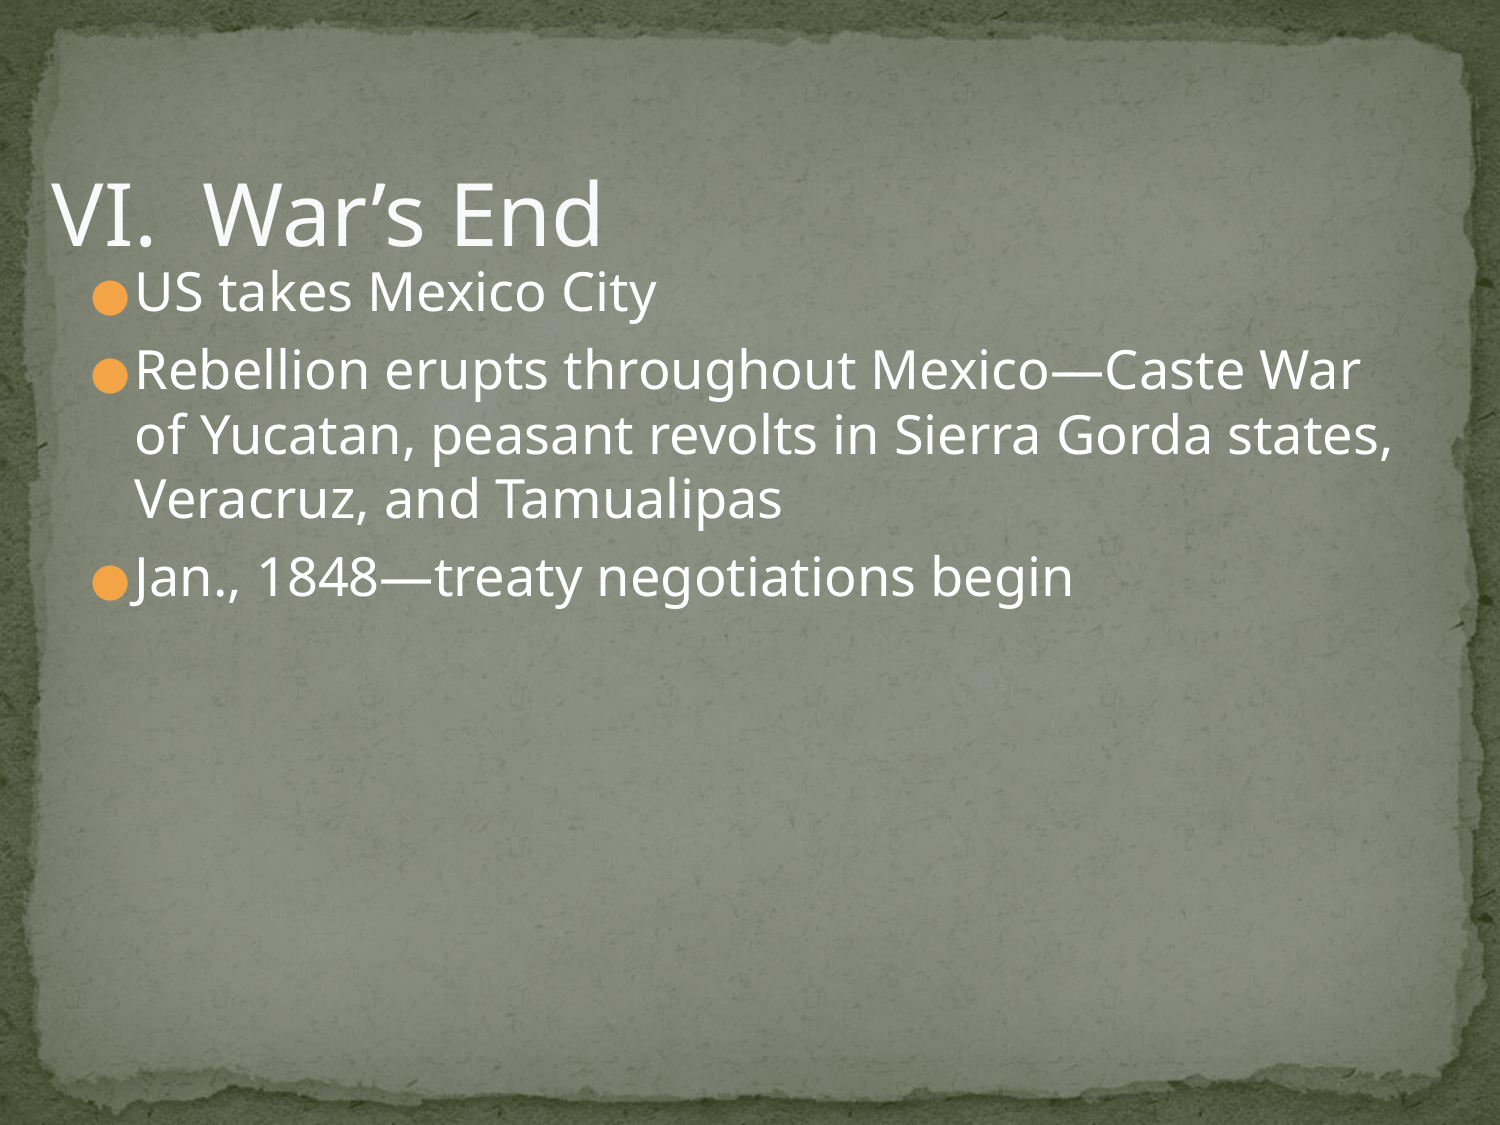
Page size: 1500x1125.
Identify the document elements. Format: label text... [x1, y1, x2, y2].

picture [0, 0, 1500, 1125]
title VI. War’s End [36, 24, 1425, 272]
list US takes Mexico City Rebellion erupts throughout Mexico—Caste War of Yucatan, peasant revolts in Sierra Gorda states, Veracruz, and Tamualipas Jan., 1848—treaty negotiations begin [75, 272, 1425, 1000]
